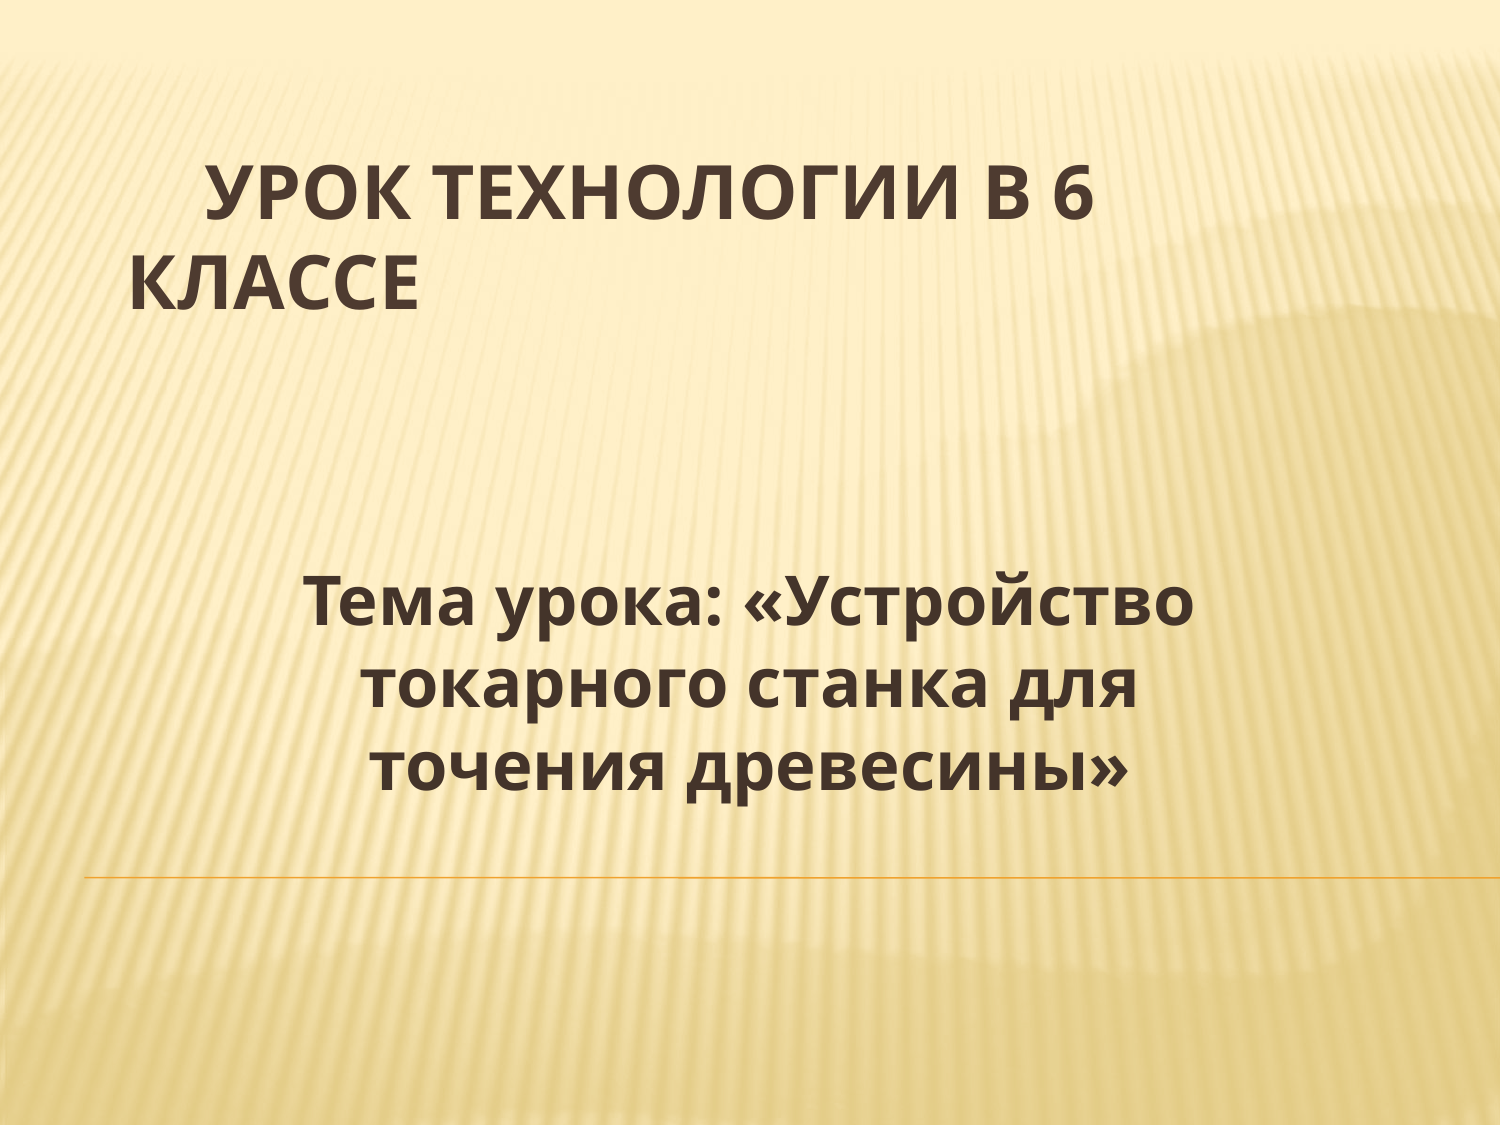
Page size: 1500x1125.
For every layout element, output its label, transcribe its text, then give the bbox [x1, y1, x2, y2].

title Урок технологии в 6 классе [112, 137, 1388, 379]
subtitle Тема урока: «Устройство токарного станка для точения древесины» [225, 432, 1275, 925]
